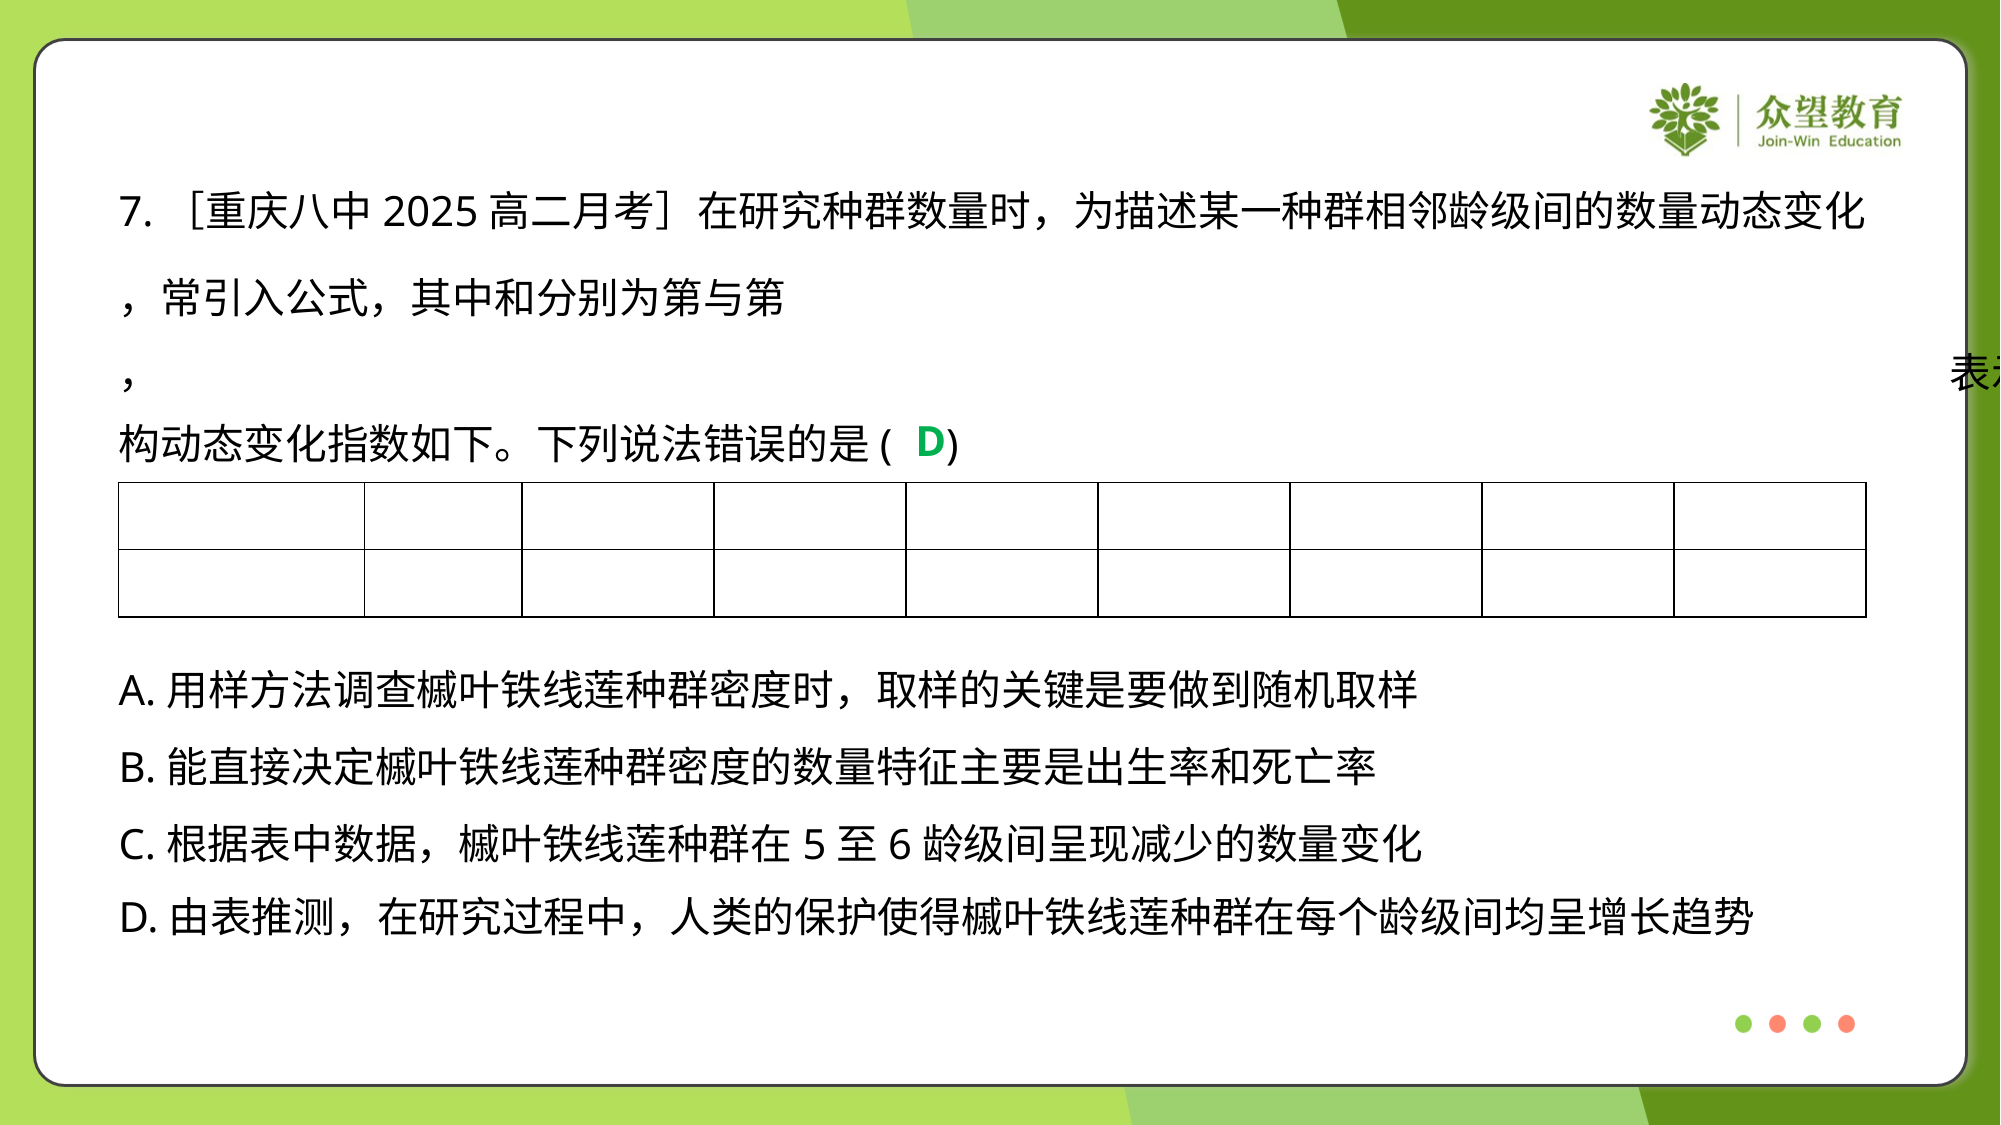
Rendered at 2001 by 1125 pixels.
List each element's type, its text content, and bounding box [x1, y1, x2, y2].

text_box D [899, 393, 963, 458]
text_box A.用样方法调查槭叶铁线莲种群密度时，取样的关键是要做到随机取样 B.能直接决定槭叶铁线莲种群密度的数量特征主要是出生率和死亡率 C.根据表中数据，槭叶铁线莲种群在5至6龄级间呈现减少的数量变化 D.由表推测，在研究过程中，人类的保护使得槭叶铁线莲种群在每个龄级间均呈增长趋势 [118, 638, 1883, 934]
picture [0, 0, 2000, 1125]
